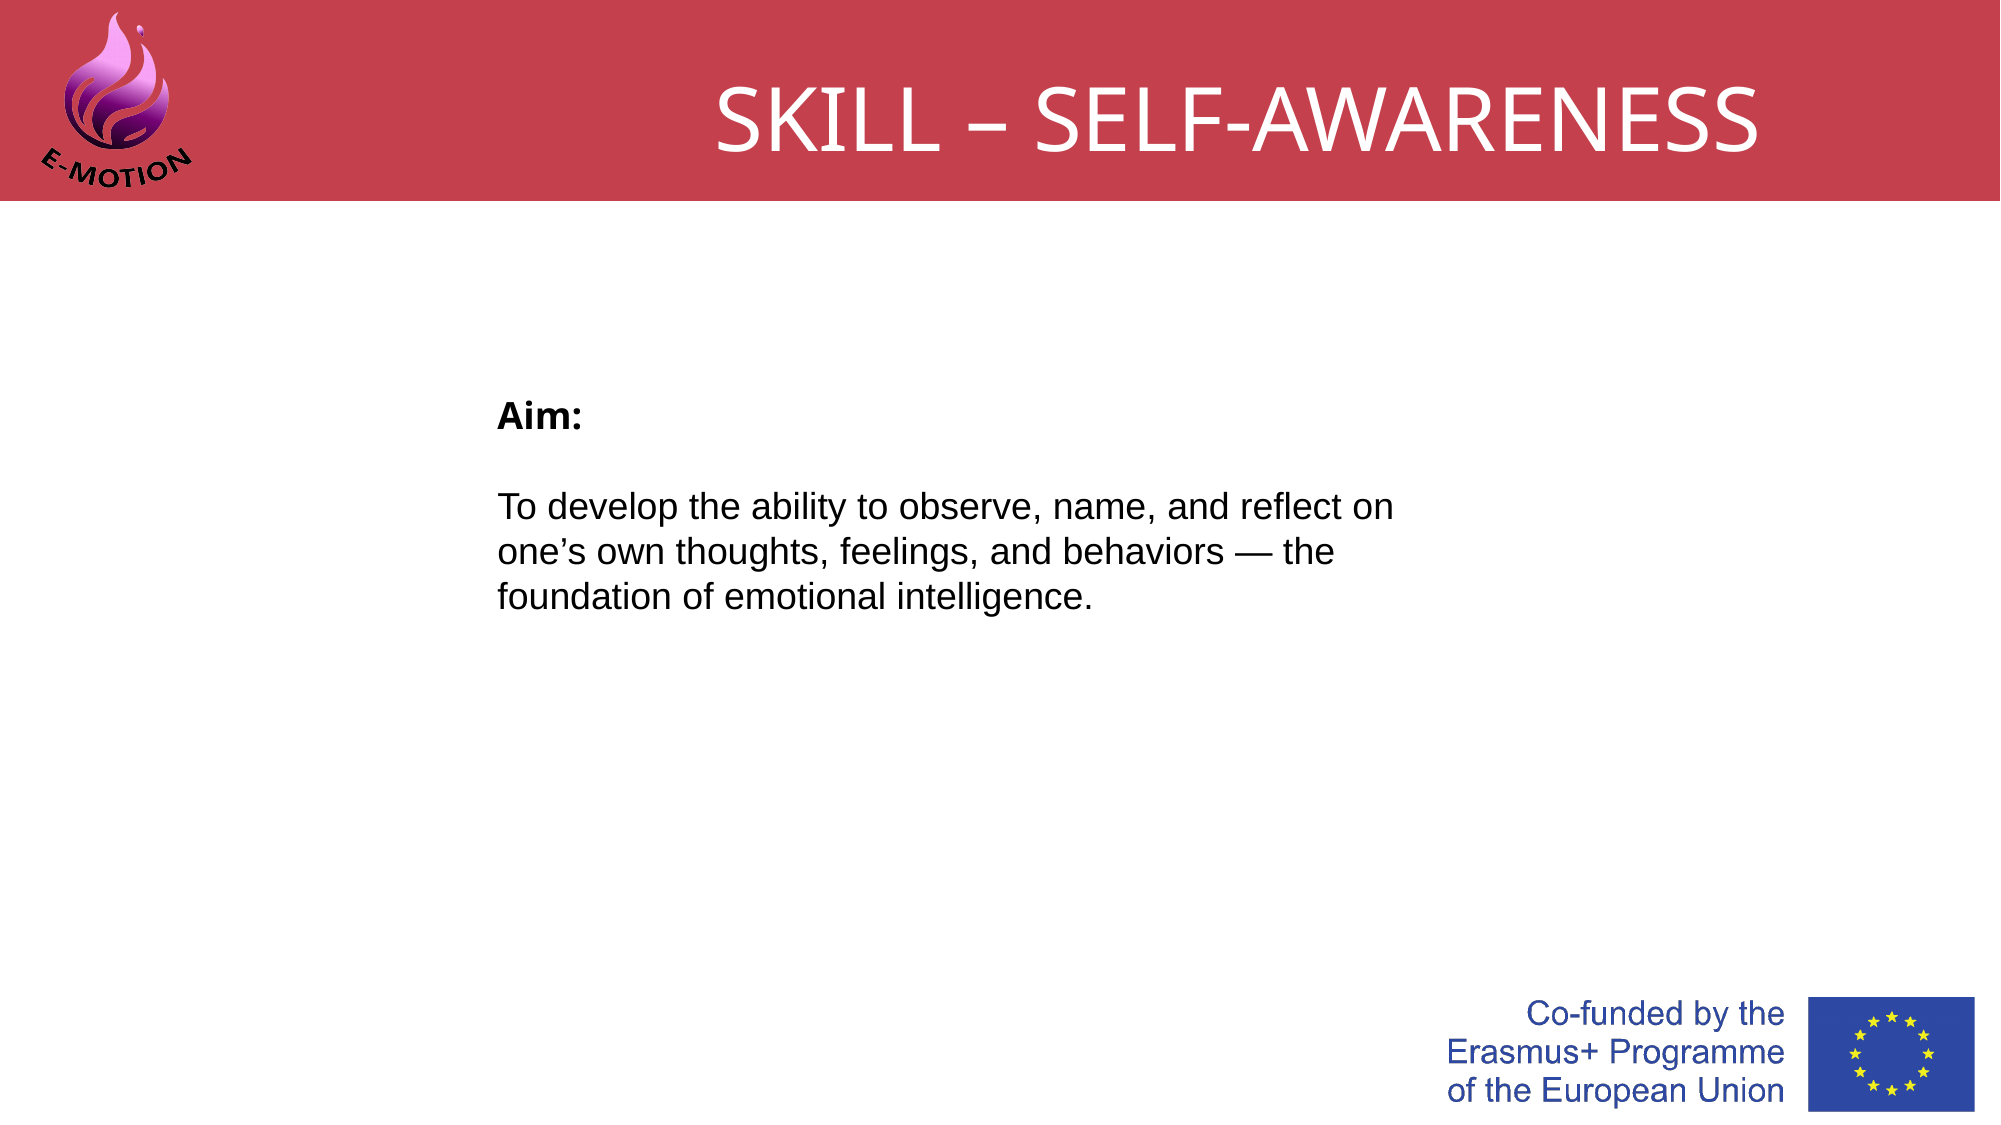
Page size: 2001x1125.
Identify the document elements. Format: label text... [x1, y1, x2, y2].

picture [0, 0, 253, 247]
text_box SKILL – SELF-AWARENESS [518, 55, 1778, 330]
text_box Aim: To develop the ability to observe, name, and reflect on one’s own thoughts, feelings, and behaviors — the foundation of emotional intelligence. [482, 385, 1495, 625]
picture [1396, 995, 1975, 1116]
